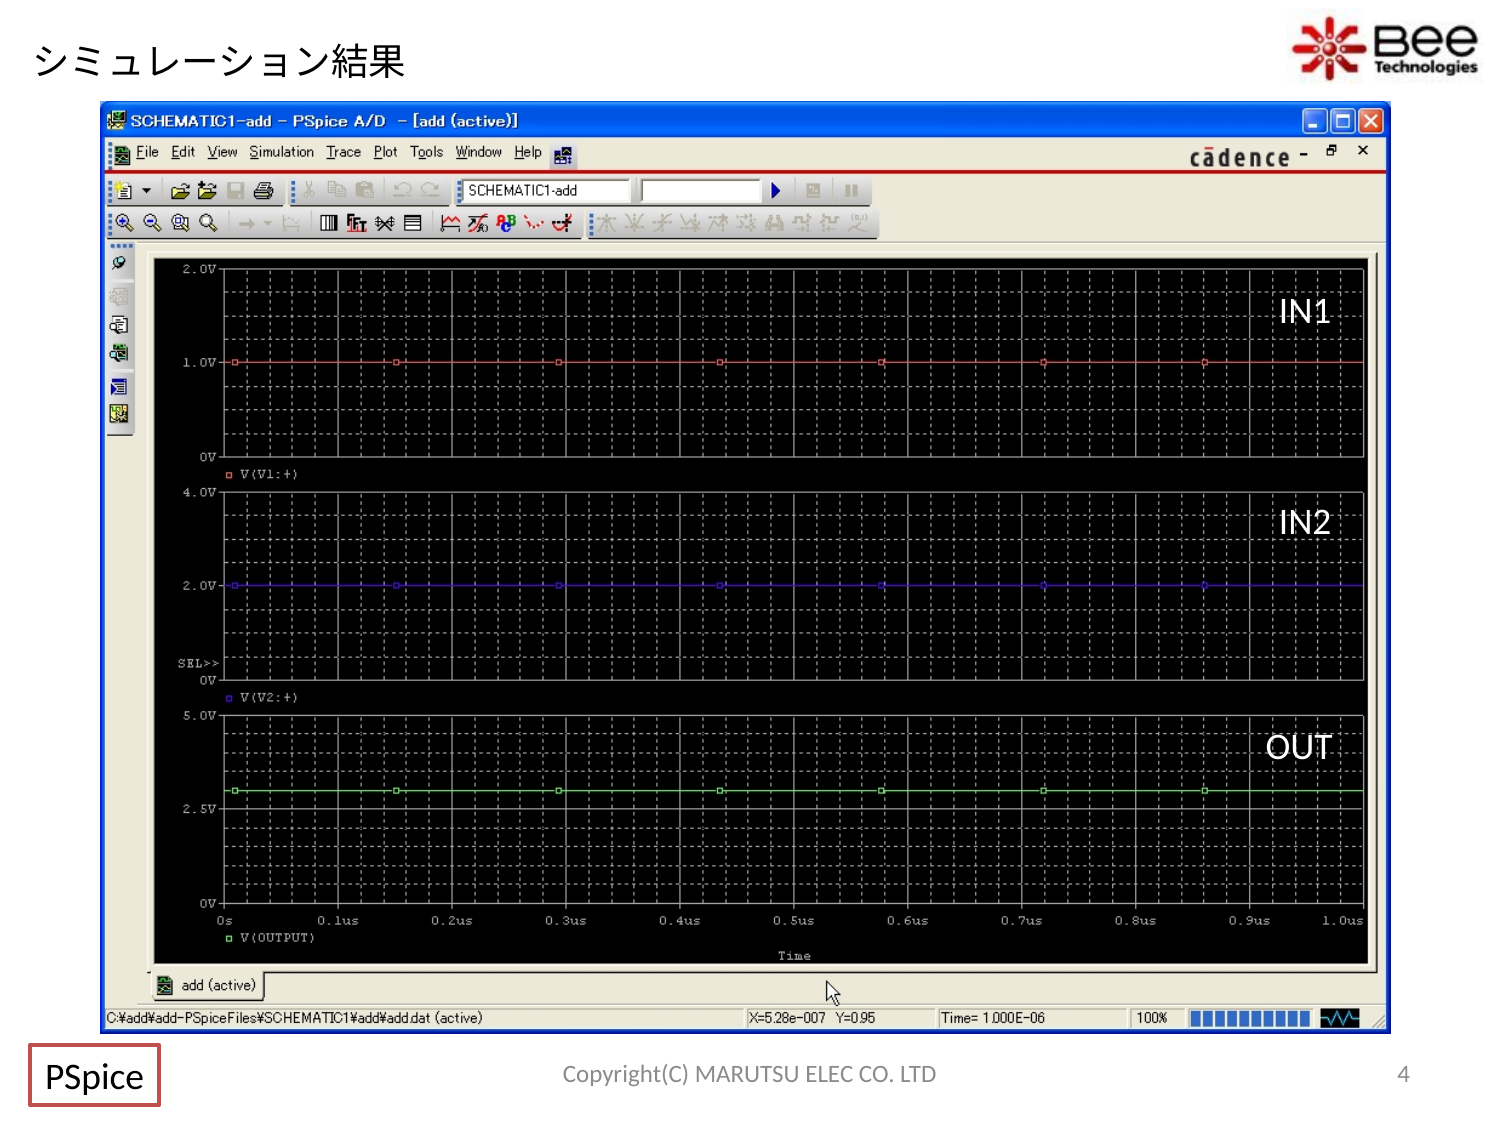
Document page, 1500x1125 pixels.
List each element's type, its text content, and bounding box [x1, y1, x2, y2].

picture [1286, 8, 1483, 91]
slide_number 4 [1074, 1042, 1425, 1103]
text_box シミュレーション結果 [17, 30, 443, 91]
picture [100, 101, 1391, 1034]
footer Copyright(C) MARUTSU ELEC CO. LTD [512, 1043, 988, 1103]
text_box PSpice [28, 1043, 161, 1107]
